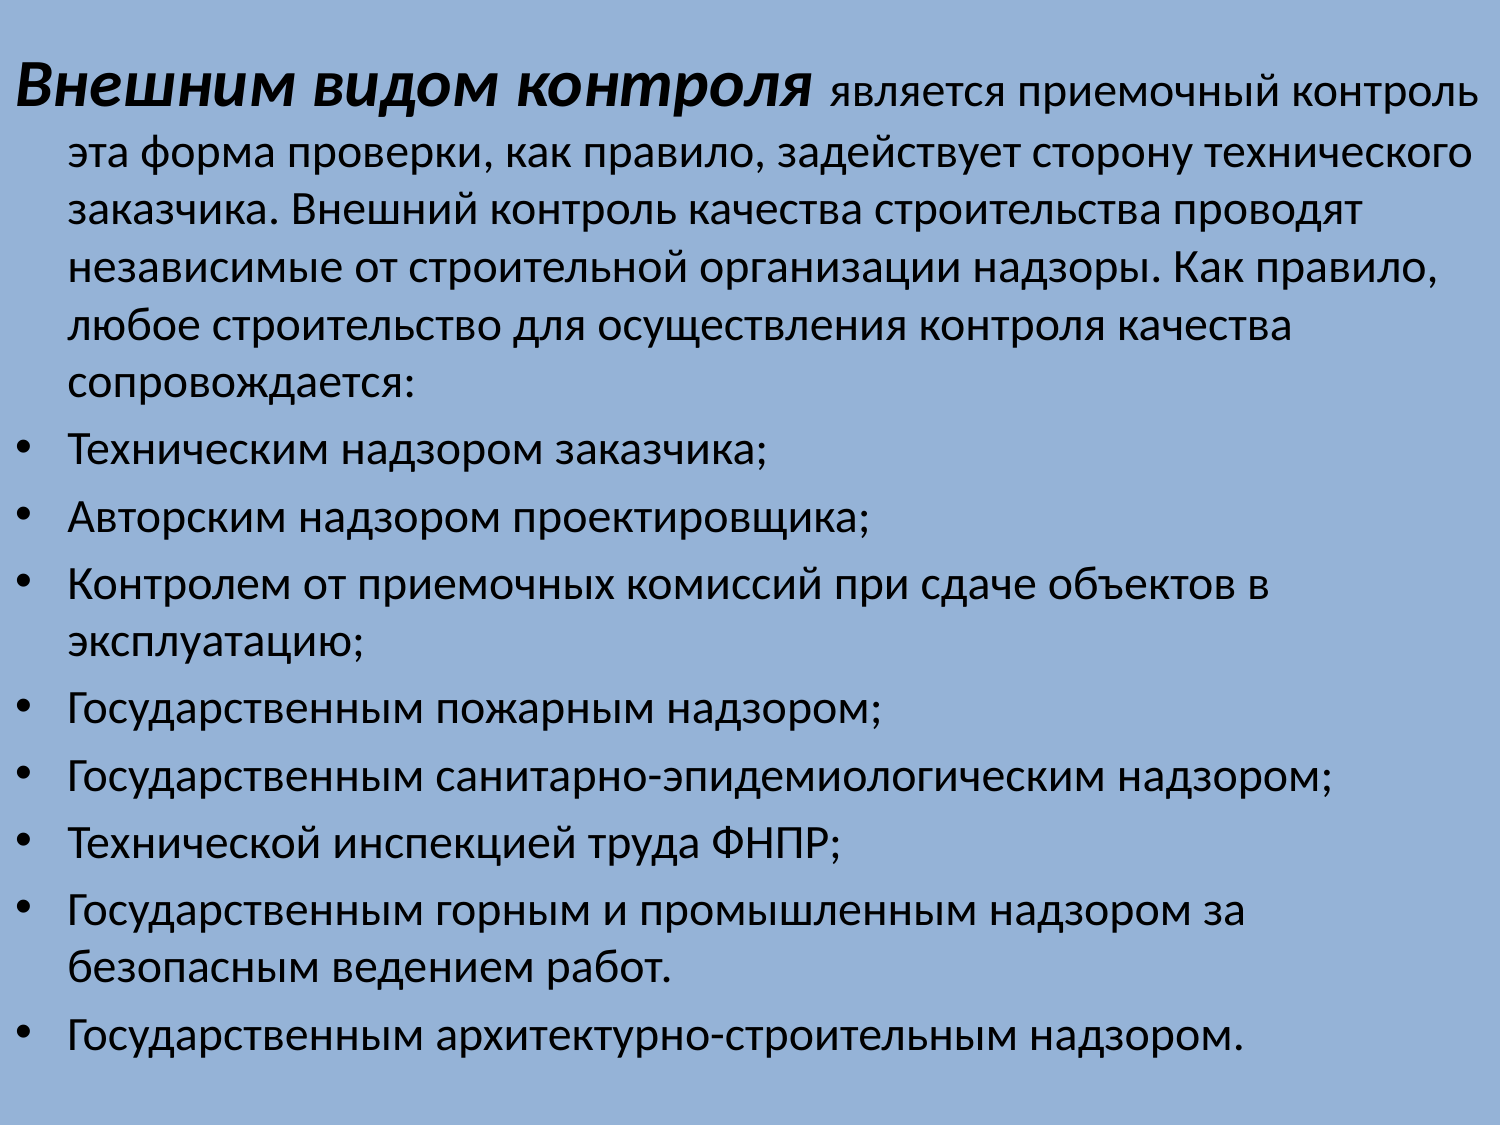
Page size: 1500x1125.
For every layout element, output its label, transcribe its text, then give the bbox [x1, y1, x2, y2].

list Внешним видом контроля является приемочный контроль эта форма проверки, как правило, задействует сторону технического заказчика. Внешний контроль качества строительства проводят независимые от строительной организации надзоры. Как правило, любое строительство для осуществления контроля качества сопровождается: Техническим надзором заказчика; Авторским надзором проектировщика; Контролем от приемочных комиссий при сдаче объектов в эксплуатацию; Государственным пожарным надзором; Государственным санитарно-эпидемиологическим надзором; Технической инспекцией труда ФНПР; Государственным горным и промышленным надзором за безопасным ведением работ. Государственным архитектурно-строительным надзором. [0, 30, 1500, 1071]
